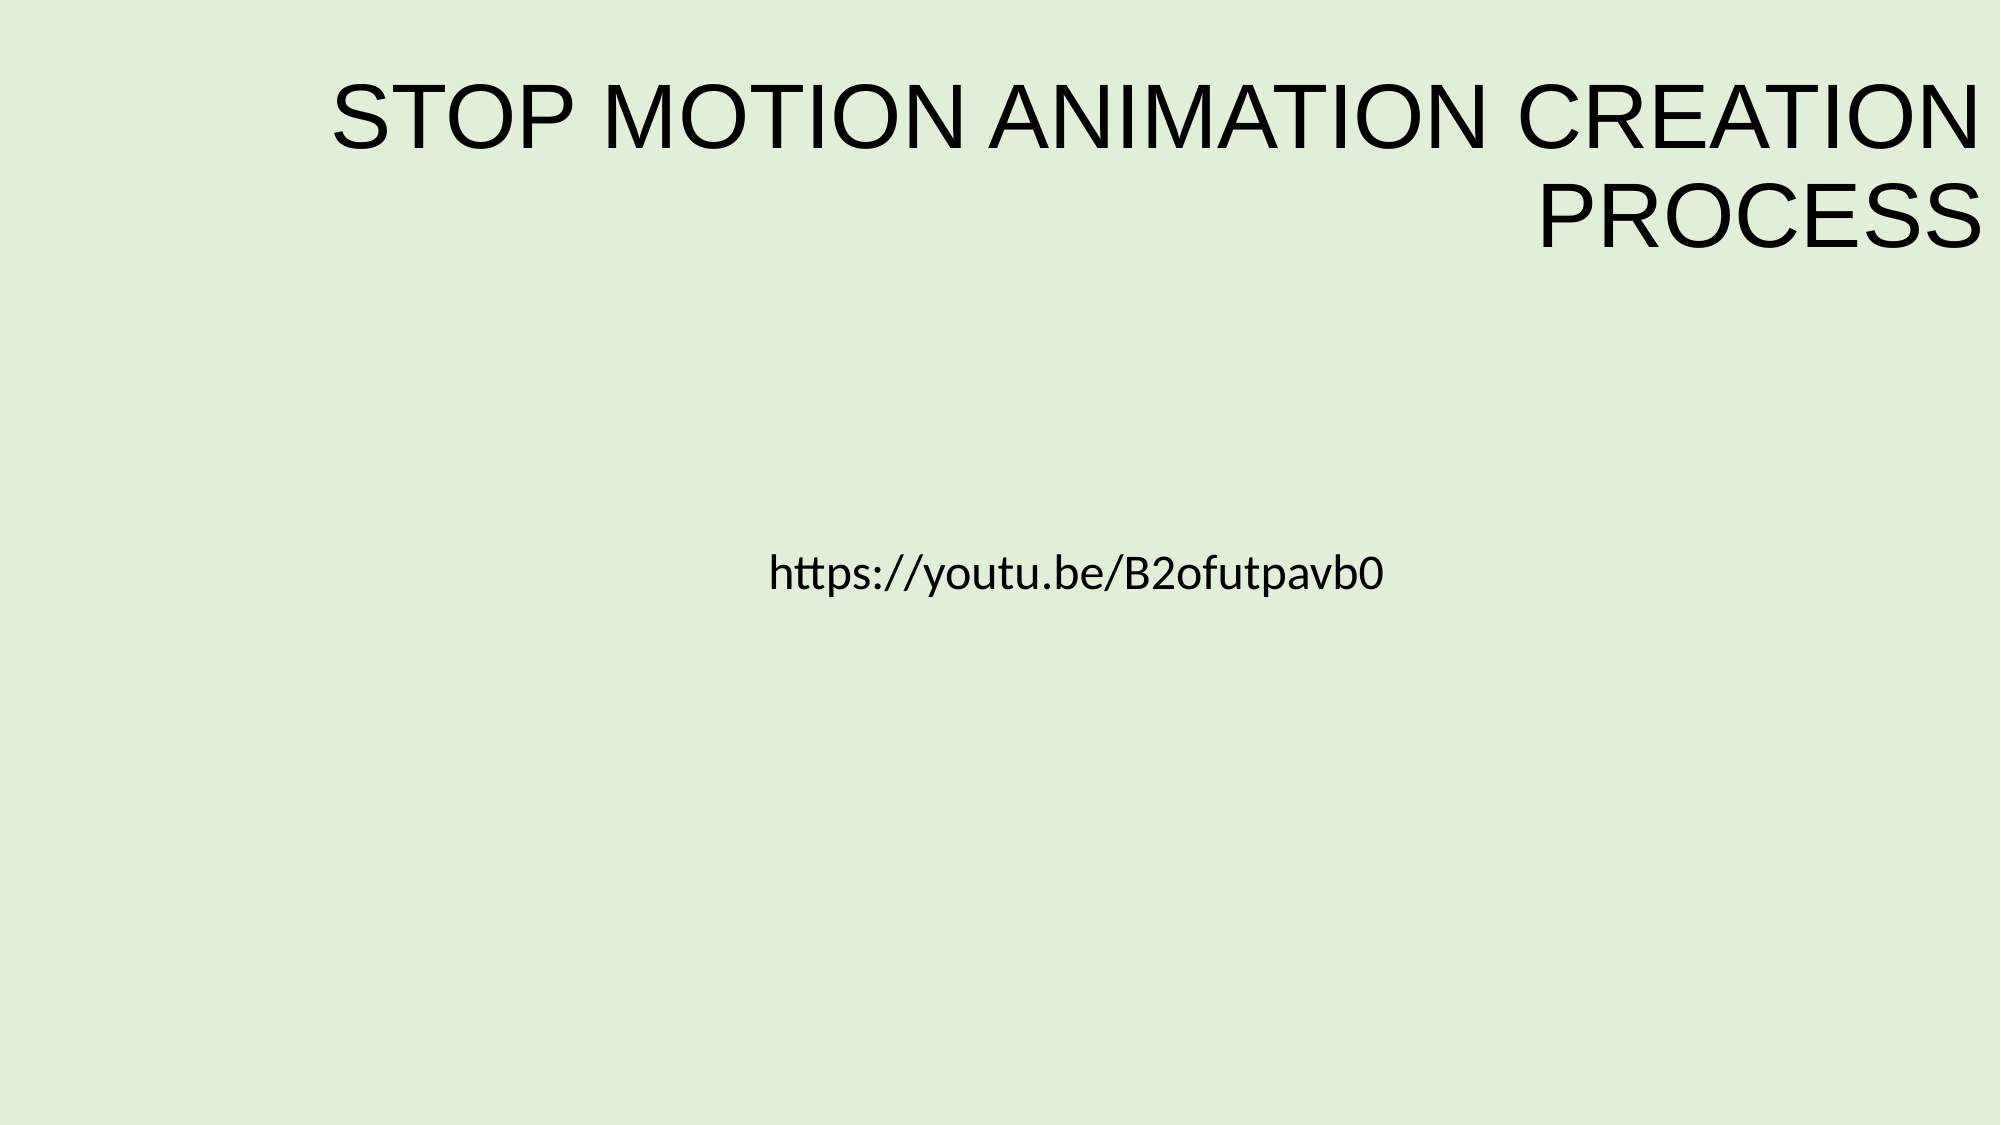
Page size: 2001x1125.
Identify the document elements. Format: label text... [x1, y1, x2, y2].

title STOP MOTION ANIMATION CREATION PROCESS [0, 59, 2000, 278]
text_box https://youtu.be/B2ofutpavb0 [753, 532, 1407, 608]
text_box [1123, 277, 1793, 1125]
